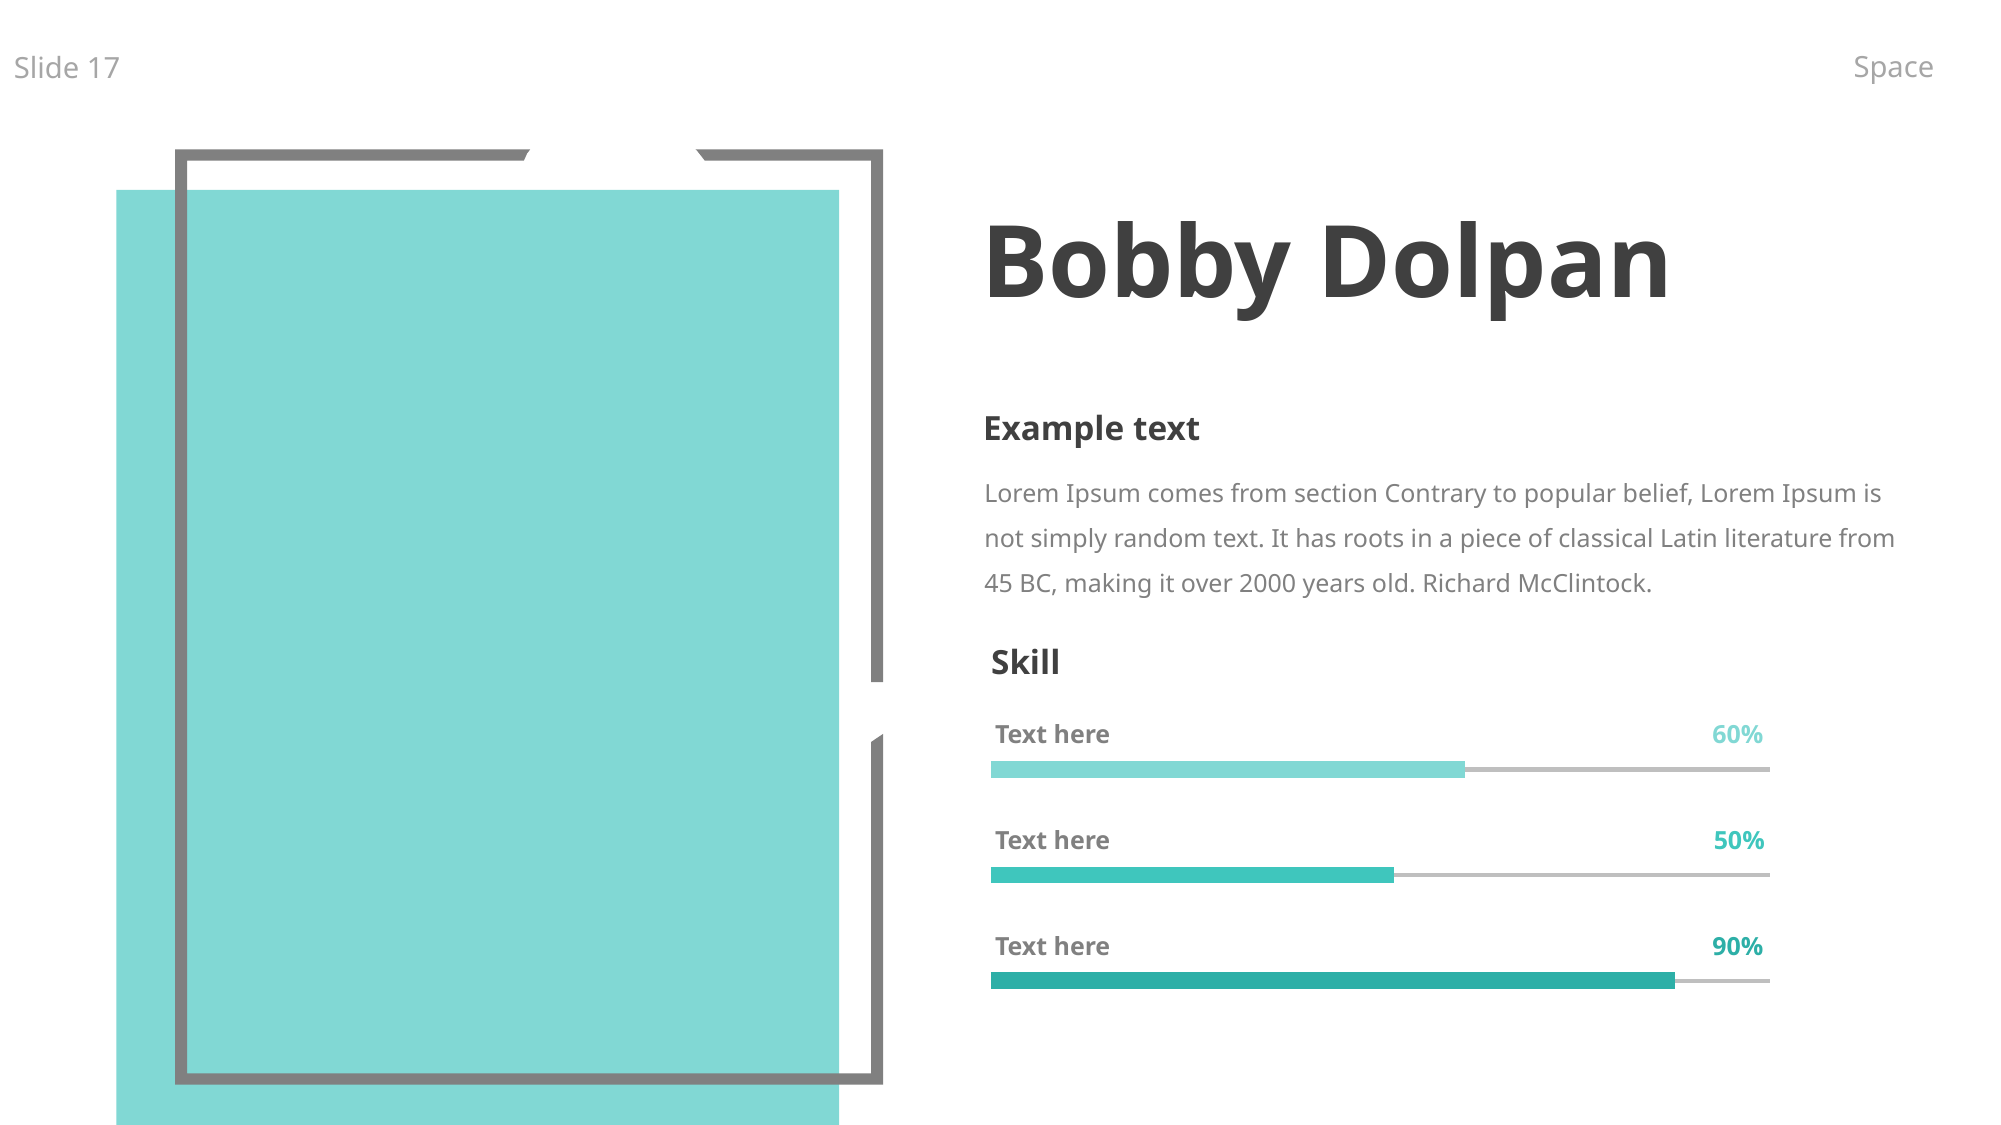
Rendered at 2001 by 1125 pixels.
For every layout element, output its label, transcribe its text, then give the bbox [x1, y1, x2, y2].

text_box Text here [980, 711, 1126, 757]
text_box [115, 189, 840, 1125]
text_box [990, 762, 1770, 770]
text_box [990, 867, 1770, 876]
text_box Text here [980, 817, 1126, 862]
text_box 60% [1697, 711, 1779, 757]
text_box Lorem Ipsum comes from section Contrary to popular belief, Lorem Ipsum is not simply random text. It has roots in a piece of classical Latin literature from 45 BC, making it over 2000 years old. Richard McClintock. [969, 454, 1929, 605]
text_box Skill [976, 634, 1076, 689]
text_box Example text [968, 399, 1216, 455]
text_box 90% [1697, 922, 1779, 968]
text_box Bobby Dolpan [966, 189, 1689, 325]
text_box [990, 980, 1770, 989]
text_box [174, 148, 885, 1086]
text_box 50% [1698, 817, 1780, 862]
text_box Text here [980, 922, 1126, 968]
